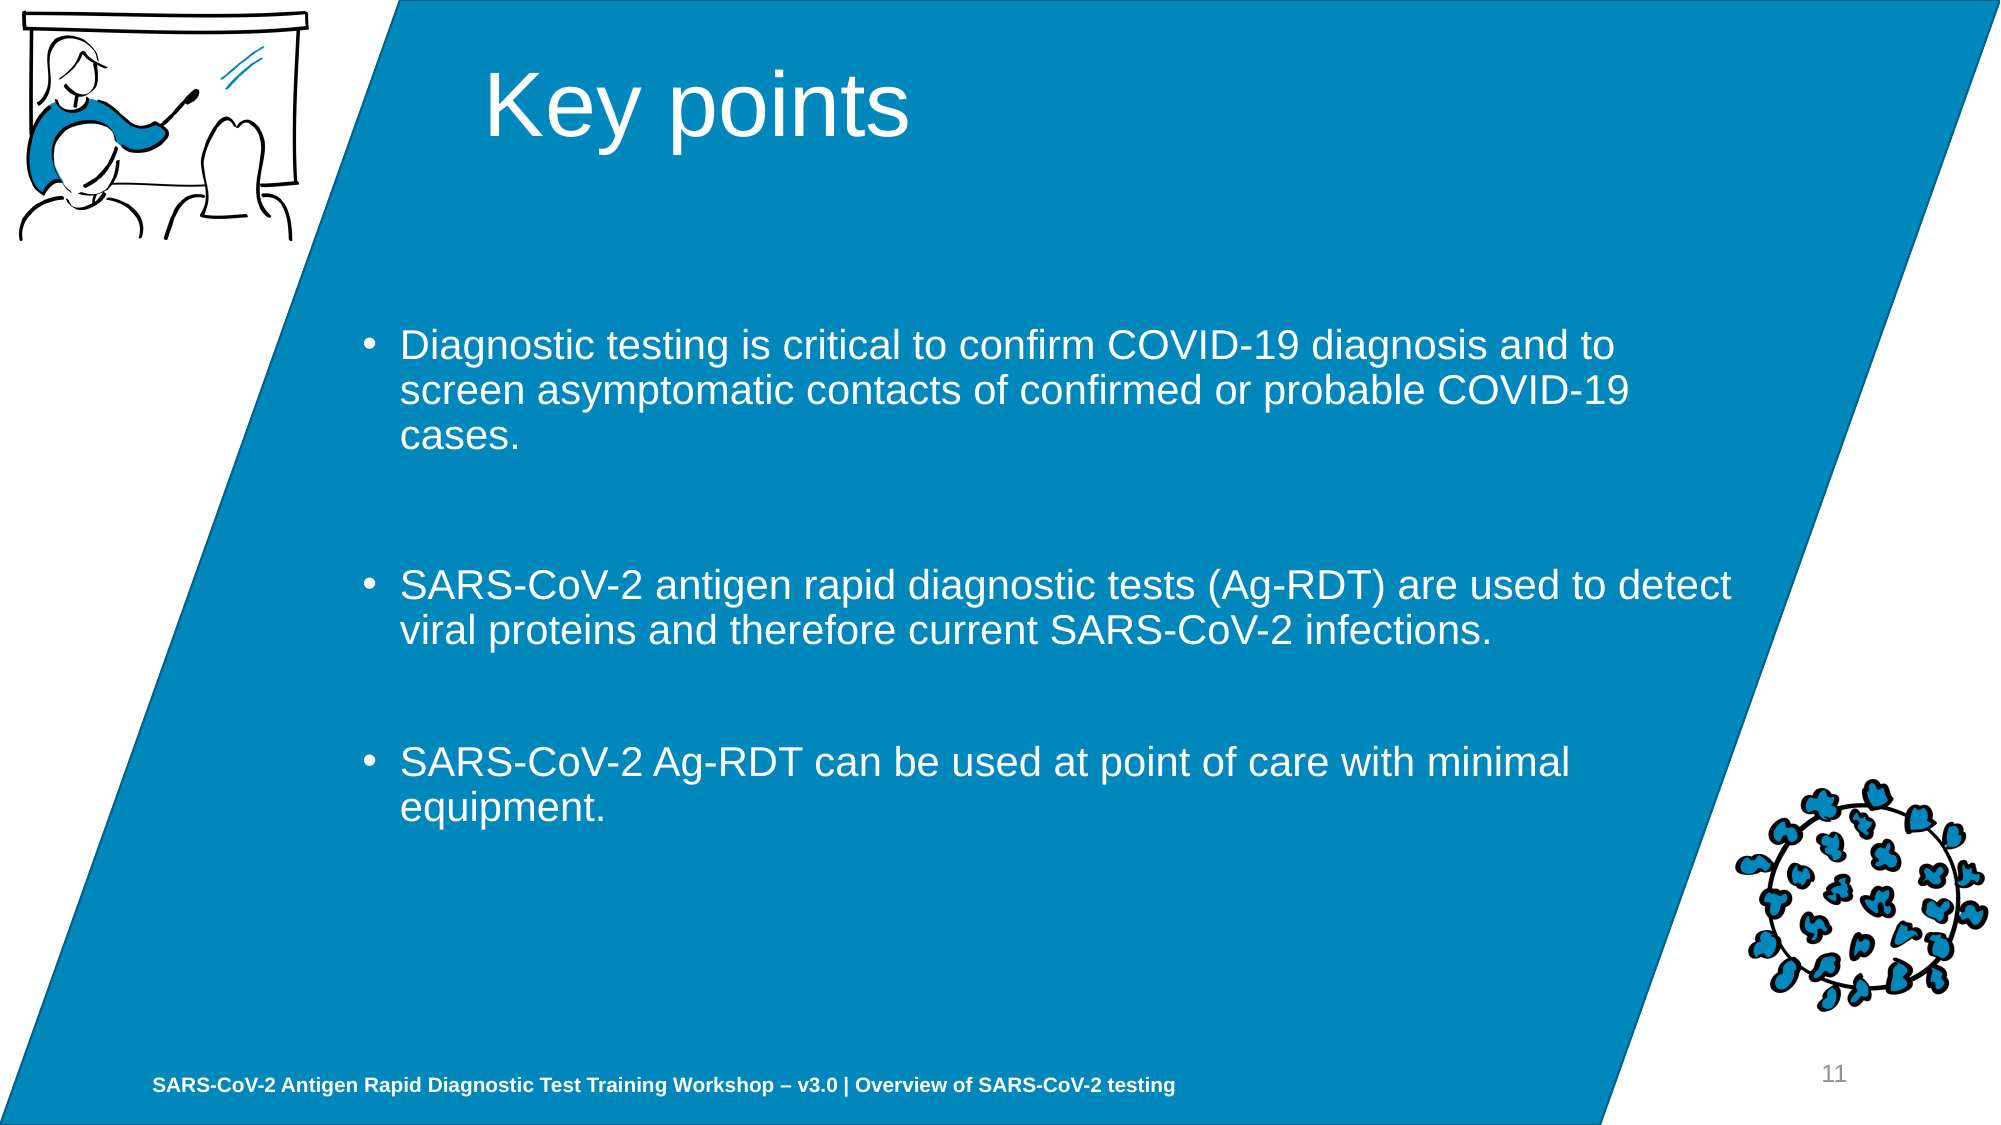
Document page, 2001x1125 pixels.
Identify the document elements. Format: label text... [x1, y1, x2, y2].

picture [0, 0, 326, 255]
footer SARS-CoV-2 Antigen Rapid Diagnostic Test Training Workshop – v3.0 | Overview of SARS-CoV-2 testing [137, 1042, 1338, 1125]
text_box Key points [468, 49, 1236, 205]
text_box [0, 0, 2000, 1125]
text_box Diagnostic testing is critical to confirm COVID-19 diagnosis and to screen asymptomatic contacts of confirmed or probable COVID-19 cases. SARS-CoV-2 antigen rapid diagnostic tests (Ag-RDT) are used to detect viral proteins and therefore current SARS-CoV-2 infections. SARS-CoV-2 Ag-RDT can be used at point of care with minimal equipment. [347, 316, 1763, 1045]
picture [1726, 764, 1999, 1021]
slide_number 11 [1609, 1042, 1863, 1103]
